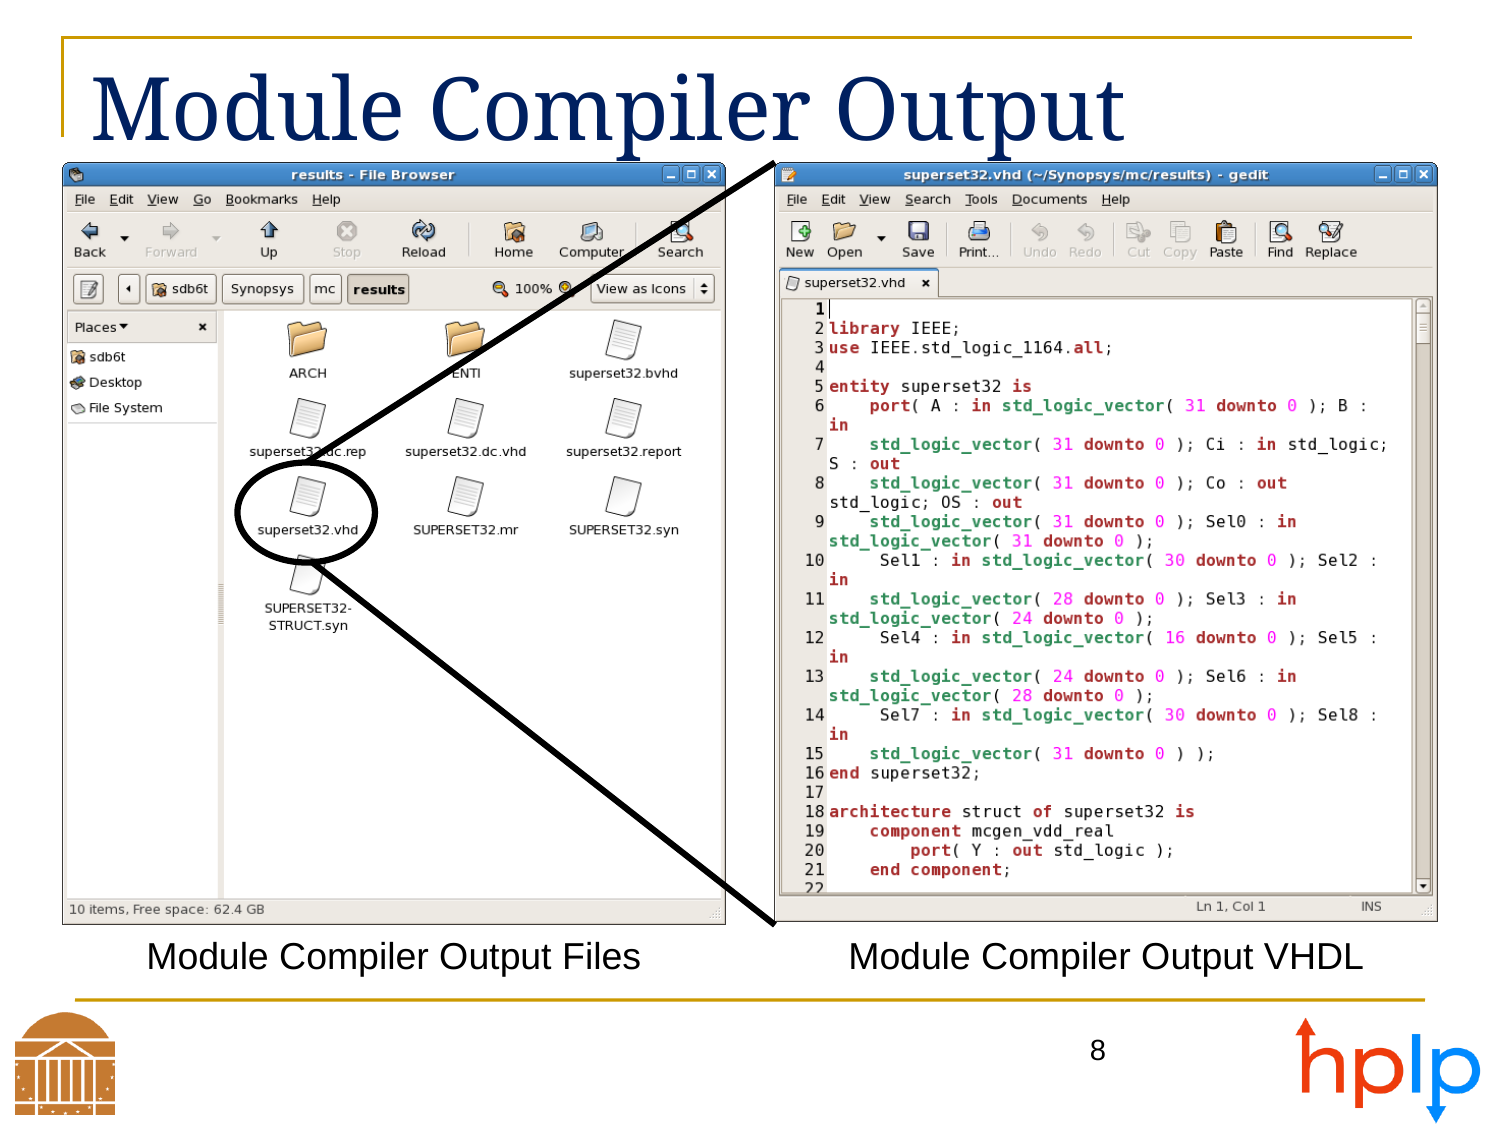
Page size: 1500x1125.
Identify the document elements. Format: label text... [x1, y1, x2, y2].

text_box Module Compiler Output VHDL [774, 928, 1438, 985]
picture [1257, 999, 1500, 1125]
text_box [305, 162, 776, 463]
picture [15, 1012, 115, 1115]
picture [774, 162, 1438, 922]
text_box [312, 562, 776, 926]
slide_number 8 [1074, 1024, 1425, 1100]
title Module Compiler Output [74, 45, 1426, 160]
text_box Module Compiler Output Files [62, 934, 725, 985]
picture [62, 162, 726, 926]
